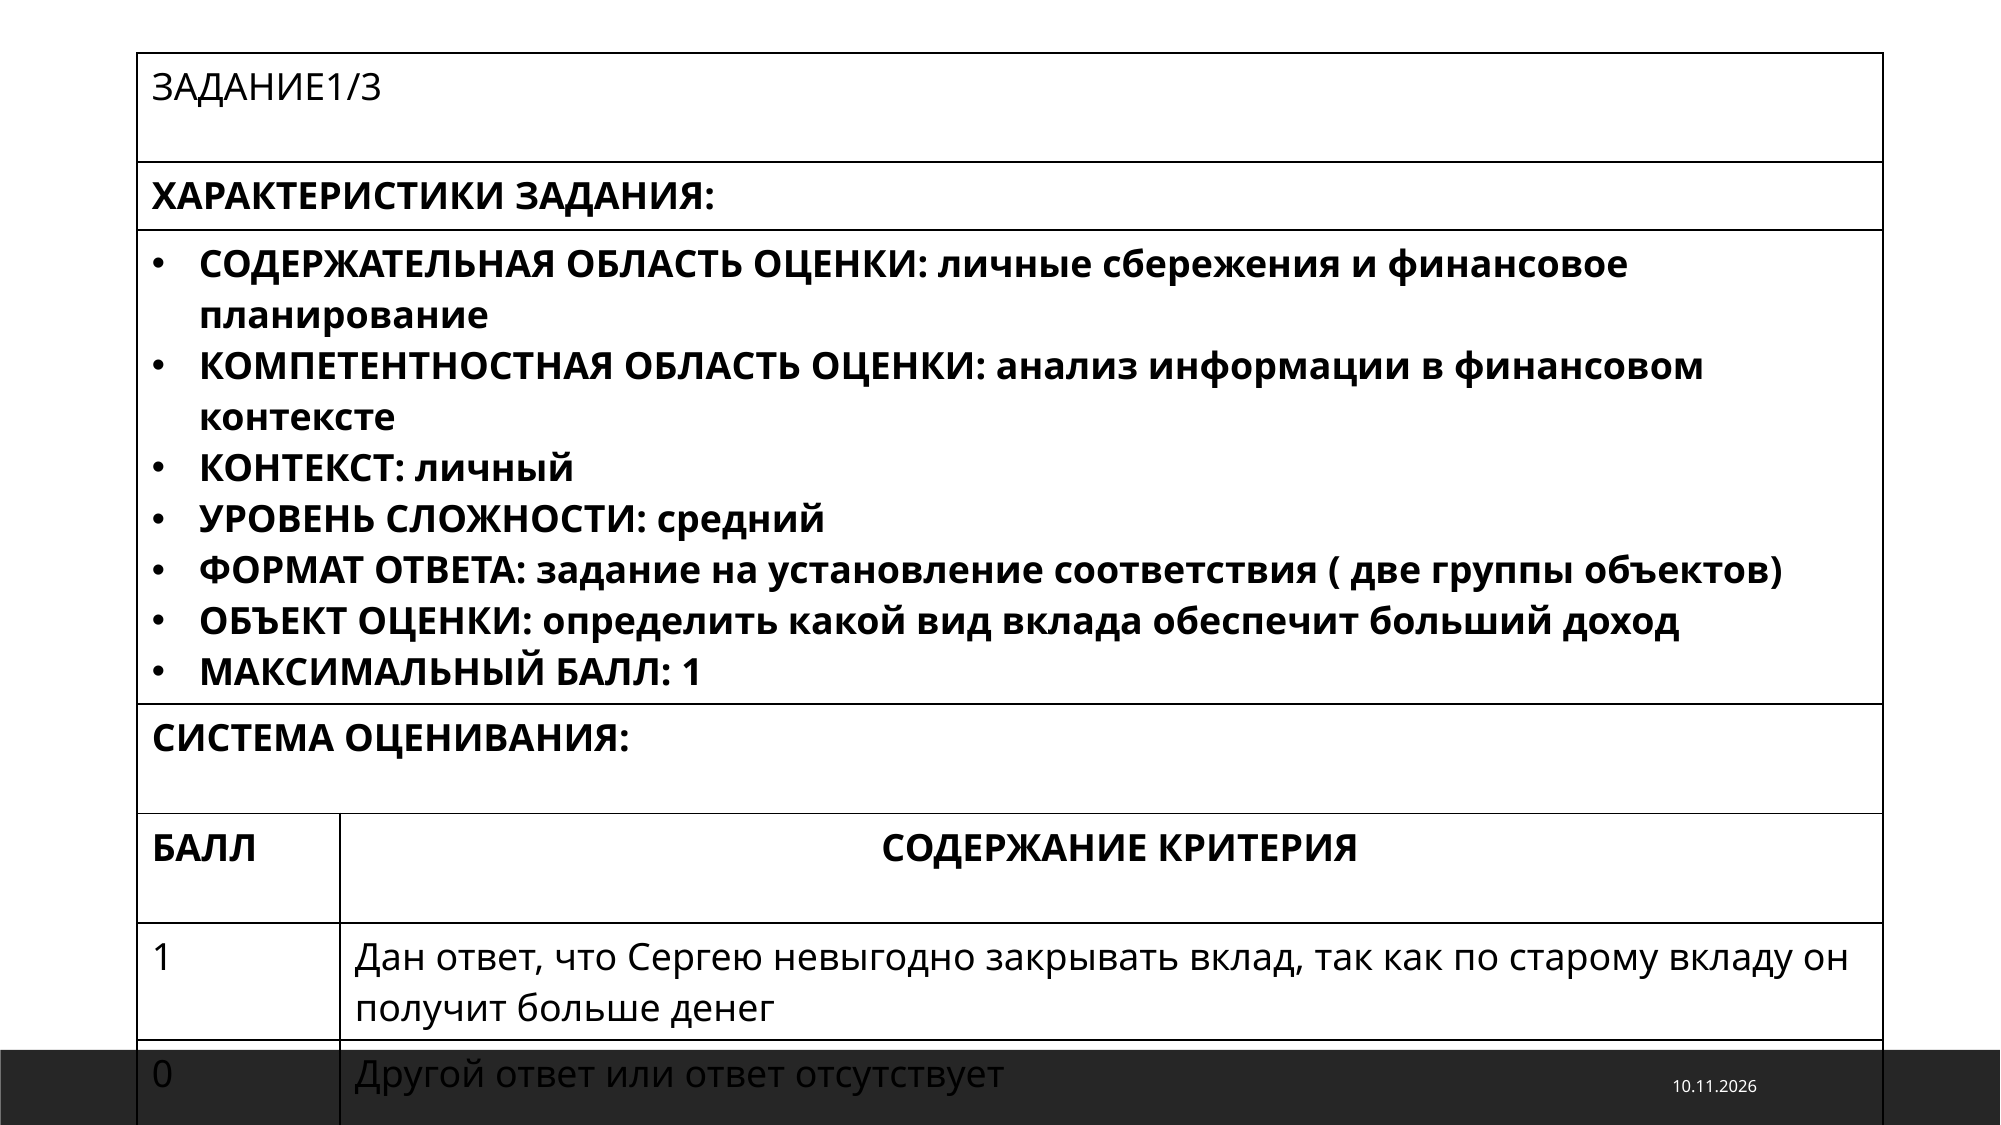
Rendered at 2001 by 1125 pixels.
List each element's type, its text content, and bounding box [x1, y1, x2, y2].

table_cell 0 [138, 1041, 339, 1125]
table_header ЗАДАНИЕ1/3 [138, 54, 1882, 161]
table_cell Дан ответ, что Сергею невыгодно закрывать вклад, так как по старому вкладу он получит больше денег [341, 924, 1882, 1039]
table_cell СОДЕРЖАТЕЛЬНАЯ ОБЛАСТЬ ОЦЕНКИ: личные сбережения и финансовое планирование КОМПЕТЕНТНОСТНАЯ ОБЛАСТЬ ОЦЕНКИ: анализ информации в финансовом контексте КОНТЕКСТ: личный УРОВЕНЬ СЛОЖНОСТИ: средний ФОРМАТ ОТВЕТА: задание на установление соответствия ( две группы объектов) ОБЪЕКТ ОЦЕНКИ: определить какой вид вклада обеспечит больший доход МАКСИМАЛЬНЫЙ БАЛЛ: 1 [138, 231, 1882, 703]
table_cell ХАРАКТЕРИСТИКИ ЗАДАНИЯ: [138, 163, 1882, 229]
table_cell Другой ответ или ответ отсутствует [341, 1041, 1882, 1125]
table_cell БАЛЛ [138, 814, 339, 922]
table_cell 1 [138, 924, 339, 1039]
table_cell СОДЕРЖАНИЕ КРИТЕРИЯ [341, 814, 1882, 922]
table_cell СИСТЕМА ОЦЕНИВАНИЯ: [138, 705, 1882, 813]
